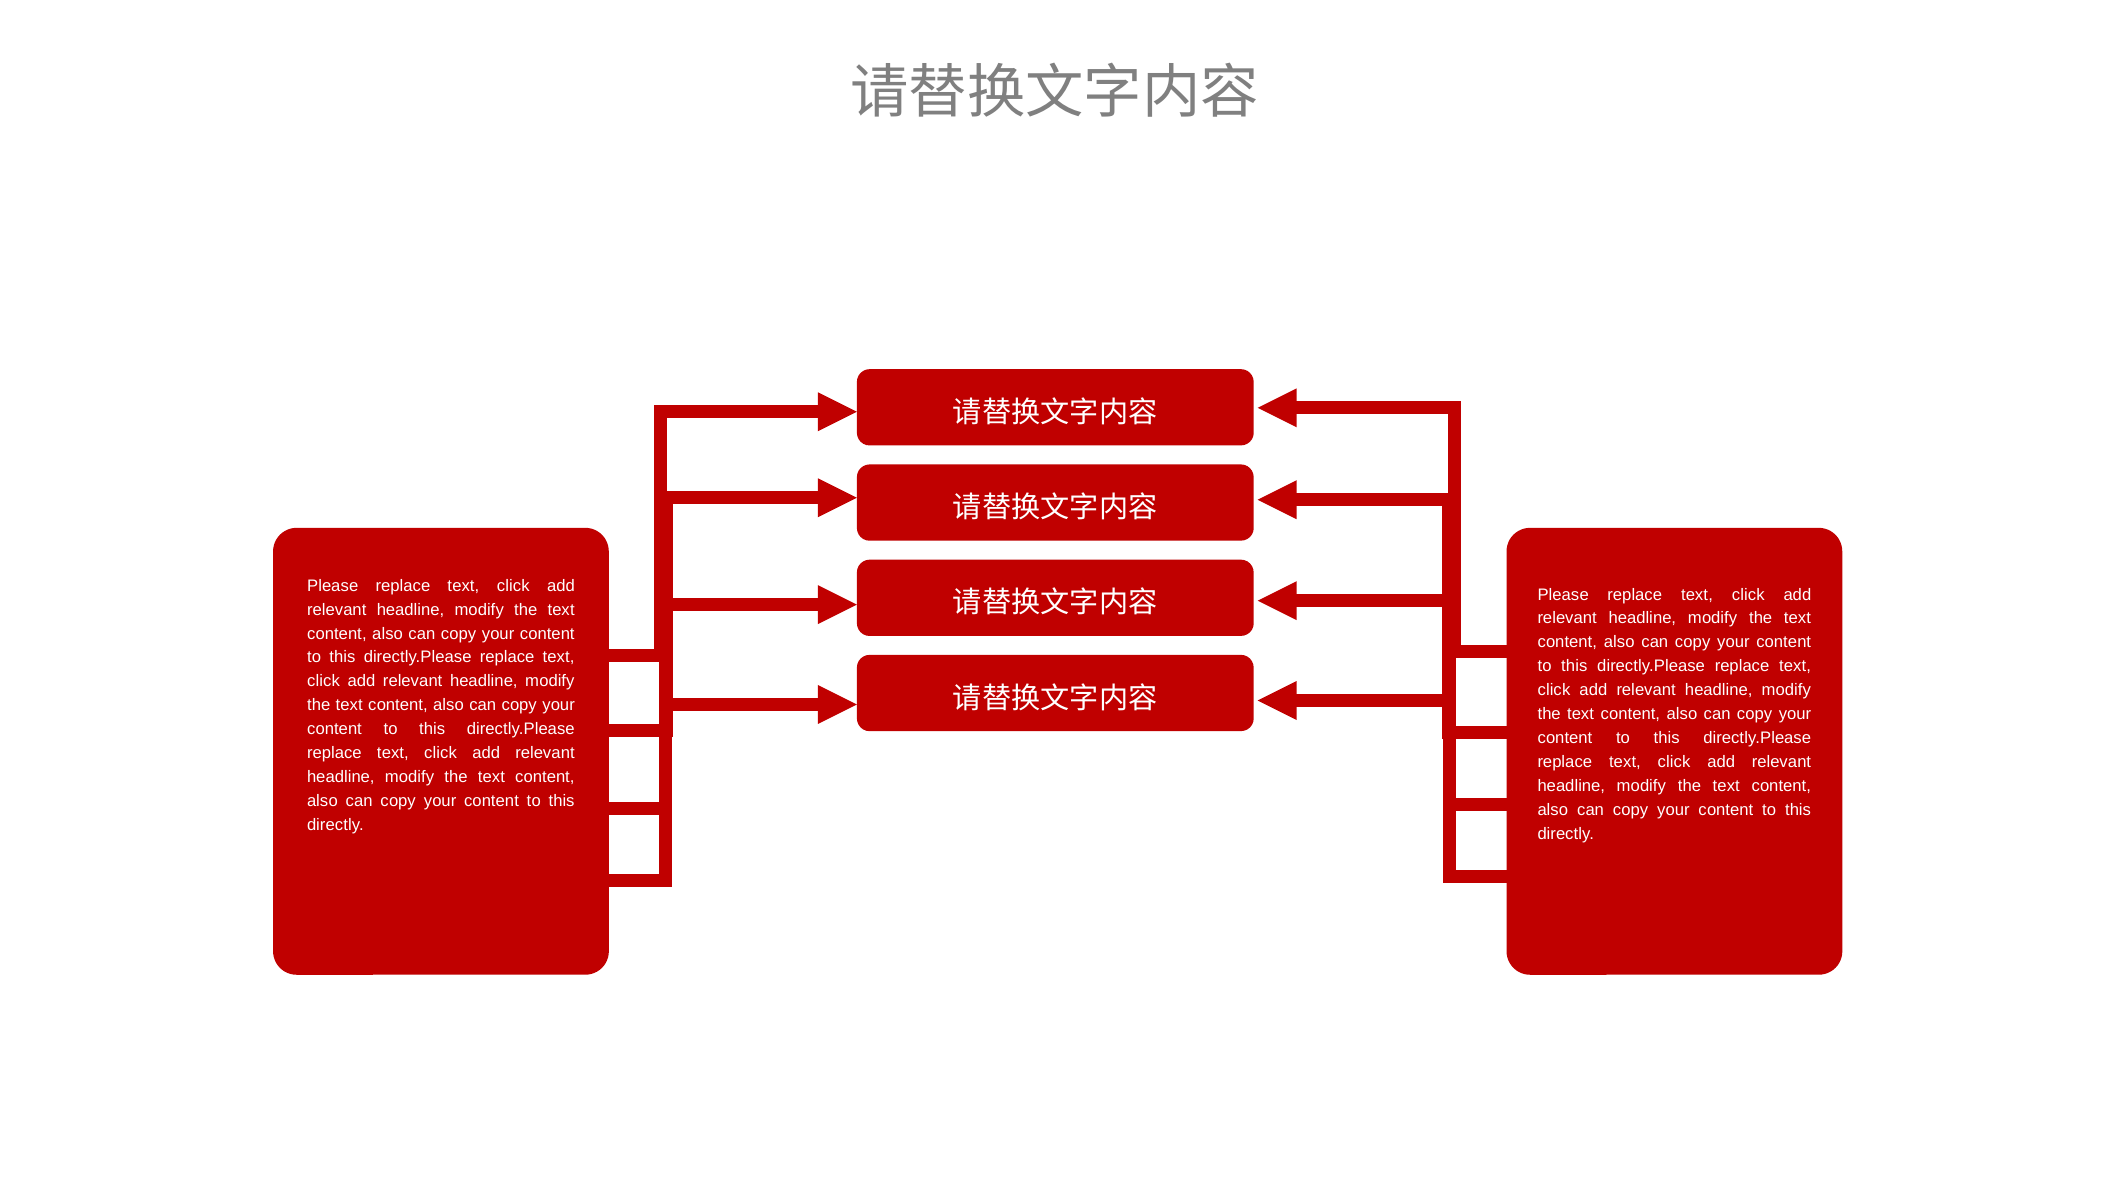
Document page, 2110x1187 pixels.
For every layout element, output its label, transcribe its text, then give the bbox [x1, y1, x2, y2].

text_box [463, 411, 857, 527]
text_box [1257, 700, 1506, 877]
text_box 请替换文字内容 [820, 32, 1289, 124]
text_box 请替换文字内容 [855, 368, 1255, 447]
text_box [1257, 499, 1640, 600]
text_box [1257, 600, 1506, 700]
text_box 请替换文字内容 [857, 653, 1255, 733]
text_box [609, 704, 857, 881]
text_box 请替换文字内容 [857, 558, 1255, 637]
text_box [1506, 527, 1843, 975]
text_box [273, 527, 609, 975]
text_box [609, 604, 857, 704]
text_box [1257, 407, 1651, 527]
text_box 请替换文字内容 [857, 463, 1255, 542]
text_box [475, 497, 857, 604]
